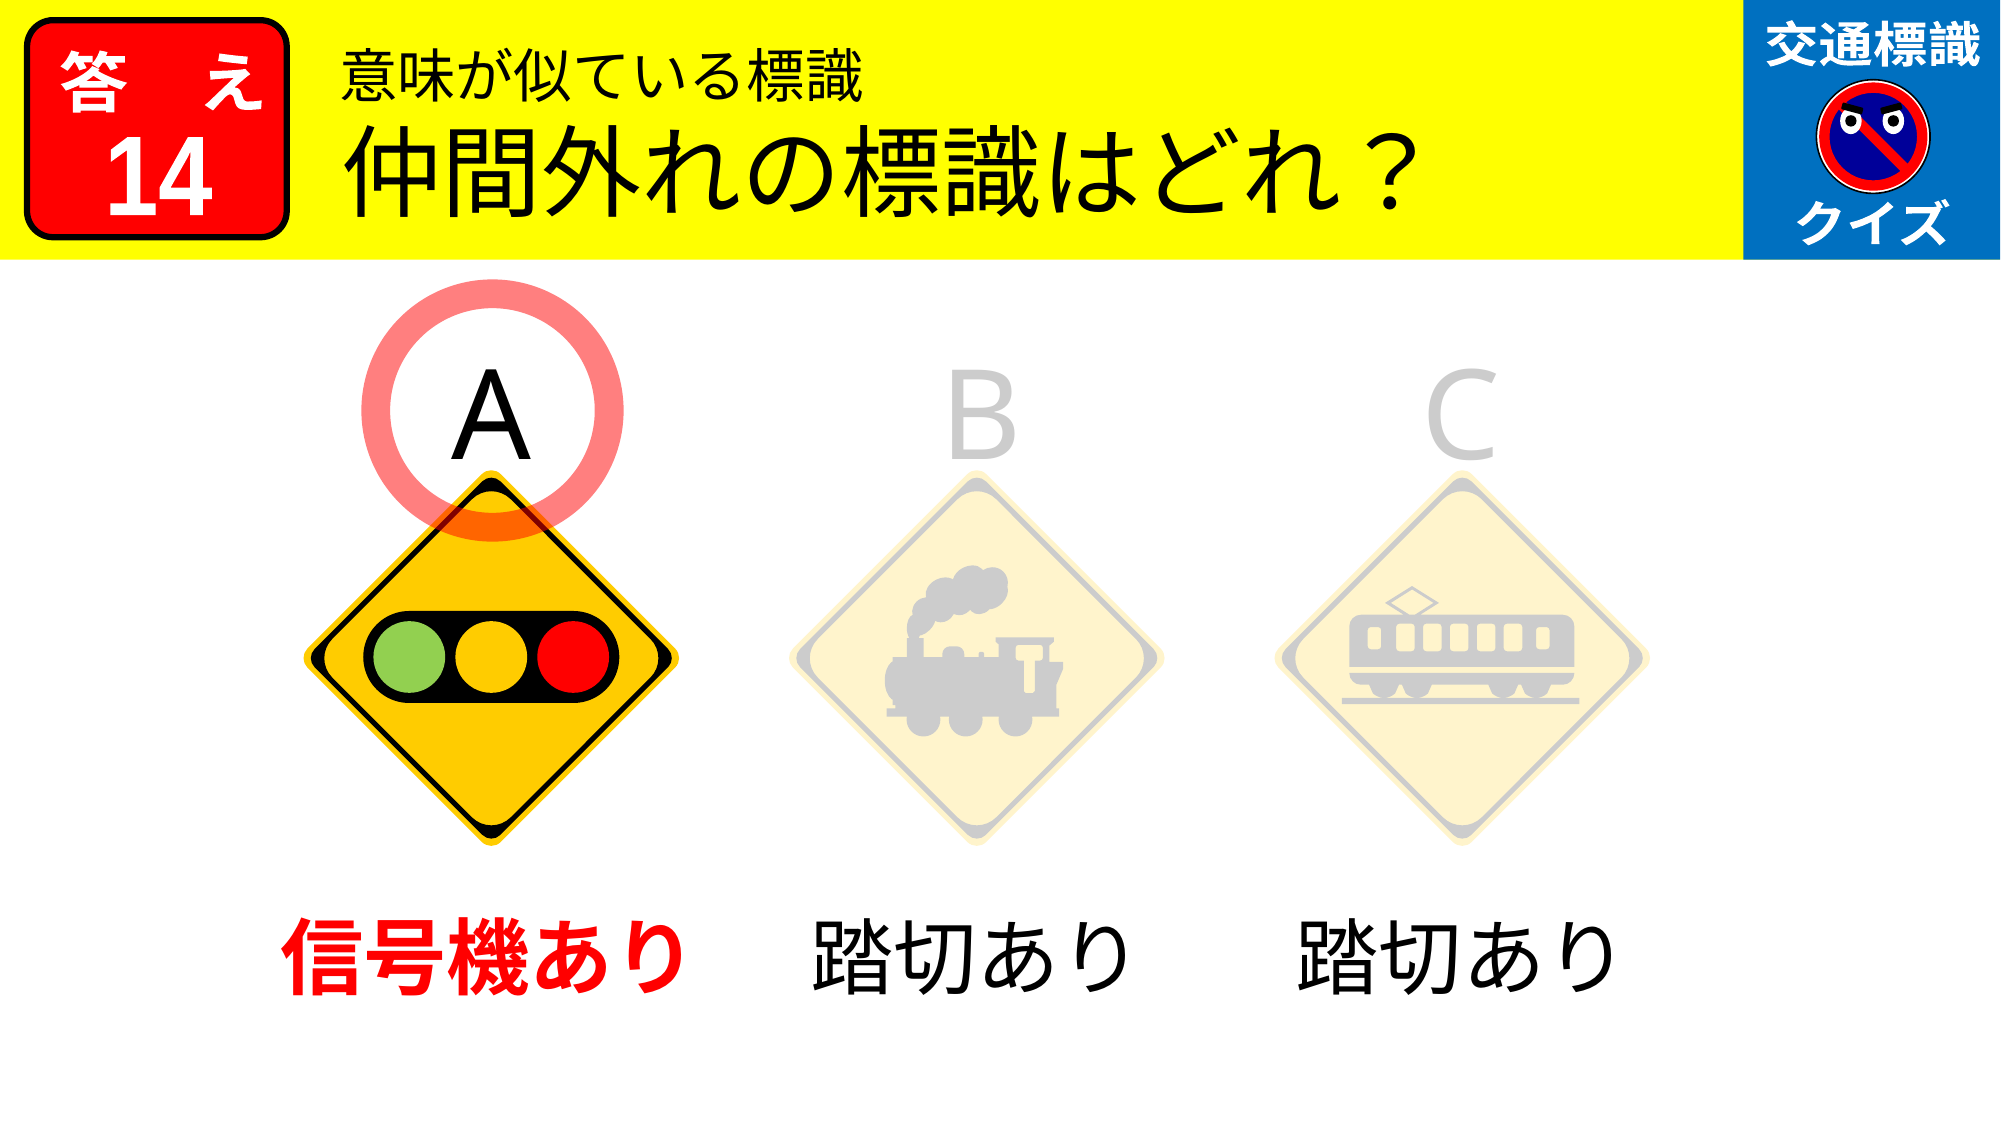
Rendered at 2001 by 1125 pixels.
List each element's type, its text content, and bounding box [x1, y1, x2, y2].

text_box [788, 469, 1165, 847]
text_box [755, 288, 1724, 898]
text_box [1274, 469, 1651, 847]
text_box 信号機あり [265, 897, 712, 1013]
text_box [303, 469, 680, 847]
text_box 踏切あり [1280, 897, 1644, 1013]
text_box 踏切あり [795, 897, 1159, 1013]
text_box 意味が似ている標識 [324, 32, 879, 117]
text_box [361, 279, 624, 468]
text_box A [436, 327, 547, 468]
text_box 仲間外れの標識はどれ？ [326, 101, 1457, 237]
